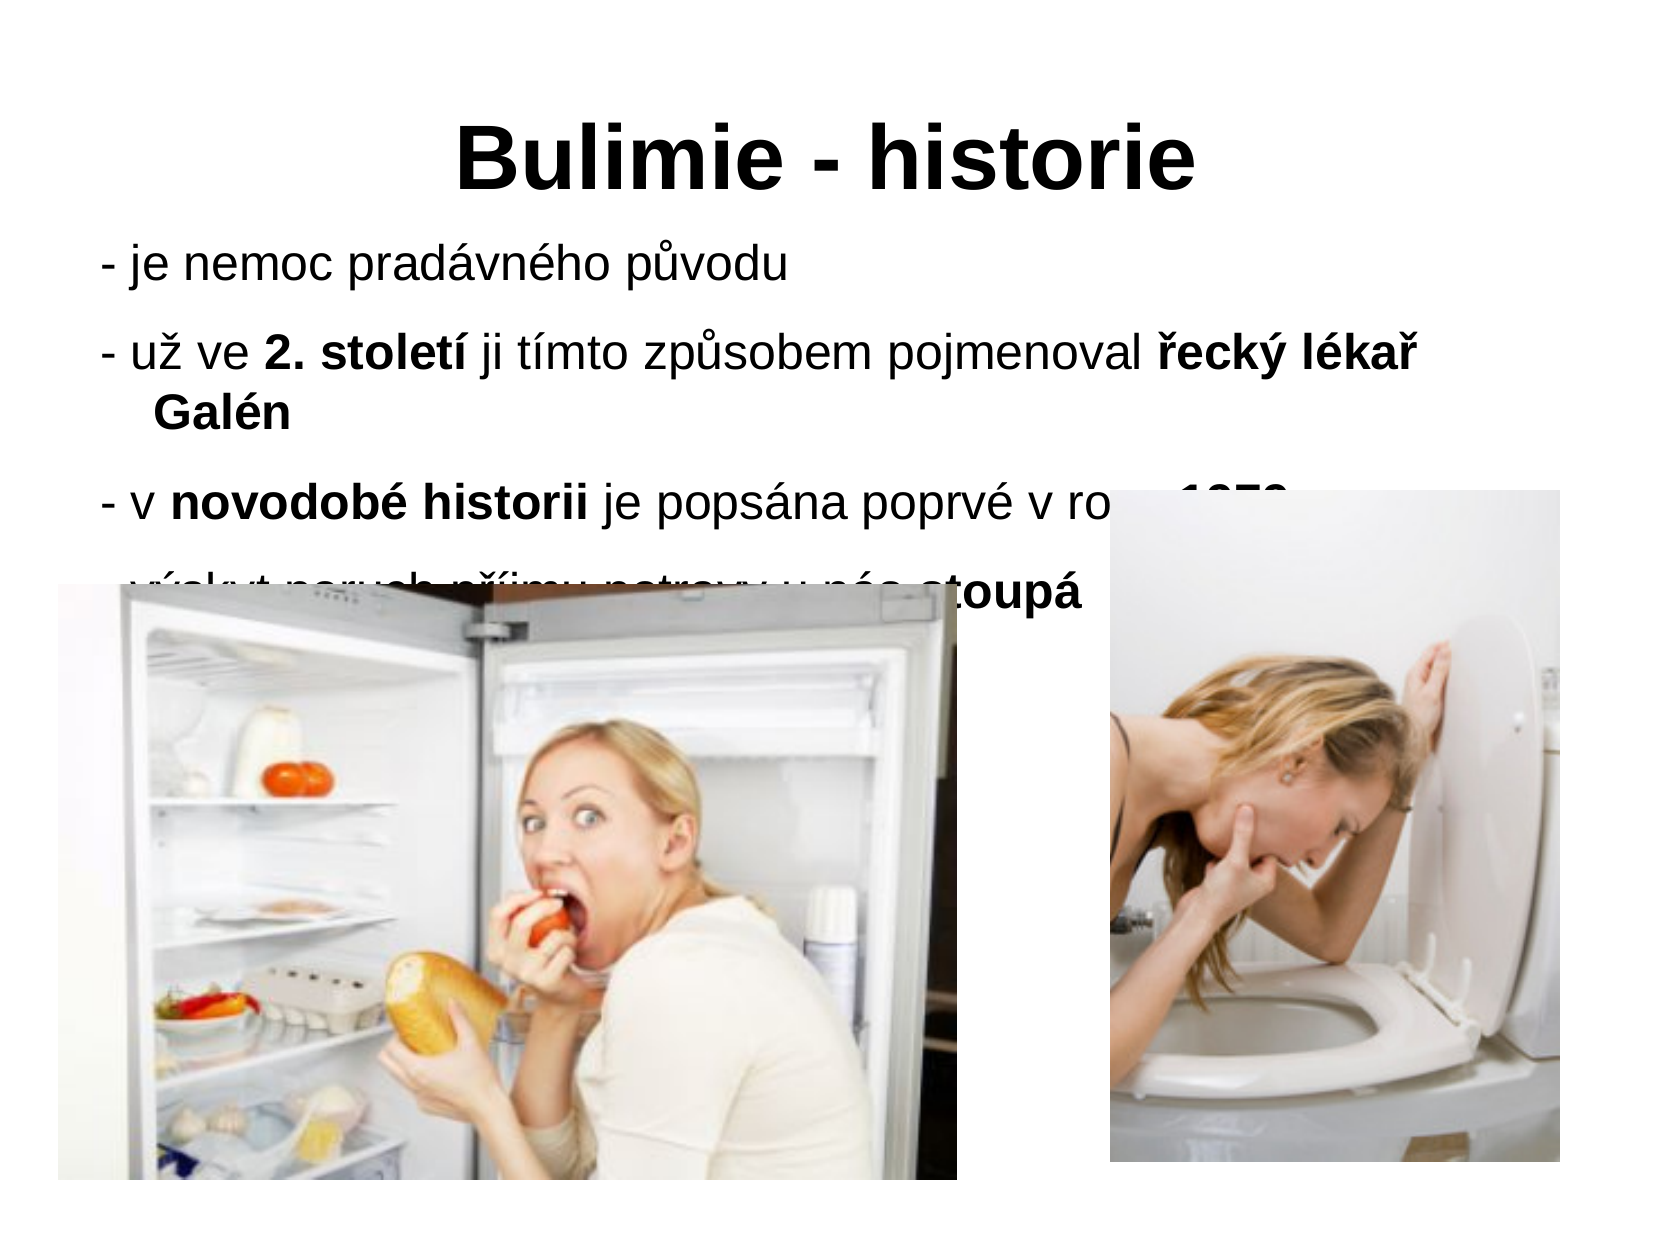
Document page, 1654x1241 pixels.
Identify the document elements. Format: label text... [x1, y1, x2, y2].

list - je nemoc pradávného původu - už ve 2. století ji tímto způsobem pojmenoval řecký lékař Galén - v novodobé historii je popsána poprvé v roce 1979 - výskyt poruch příjmu potravy u nás stoupá [82, 230, 1571, 1188]
picture [58, 584, 957, 1180]
picture [1110, 489, 1560, 1162]
title Bulimie - historie [82, 49, 1571, 230]
